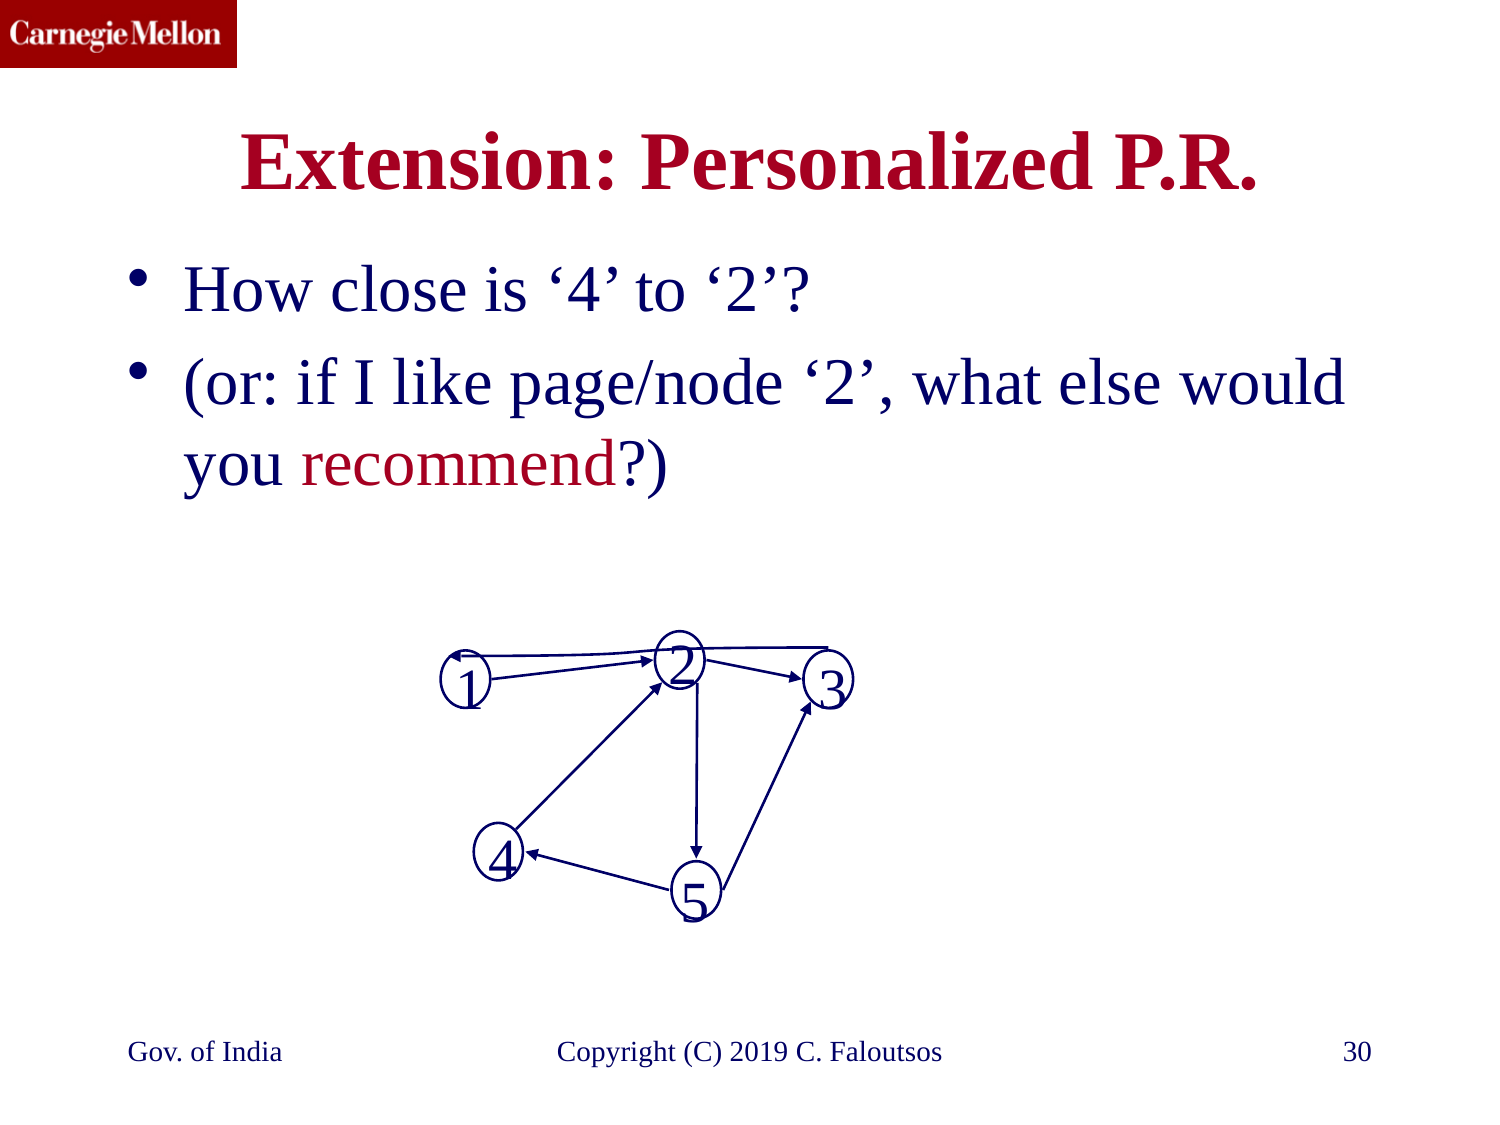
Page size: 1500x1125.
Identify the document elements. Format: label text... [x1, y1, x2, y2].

picture [0, 0, 237, 68]
footer Copyright (C) 2019 C. Faloutsos [512, 1024, 988, 1101]
list How close is ‘4’ to ‘2’? (or: if I like page/node ‘2’, what else would you recommend?) [112, 237, 1388, 1001]
title Extension: Personalized P.R. [112, 99, 1388, 213]
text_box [440, 618, 863, 942]
slide_number 30 [1074, 1024, 1388, 1101]
slide_number Gov. of India [112, 1024, 426, 1101]
